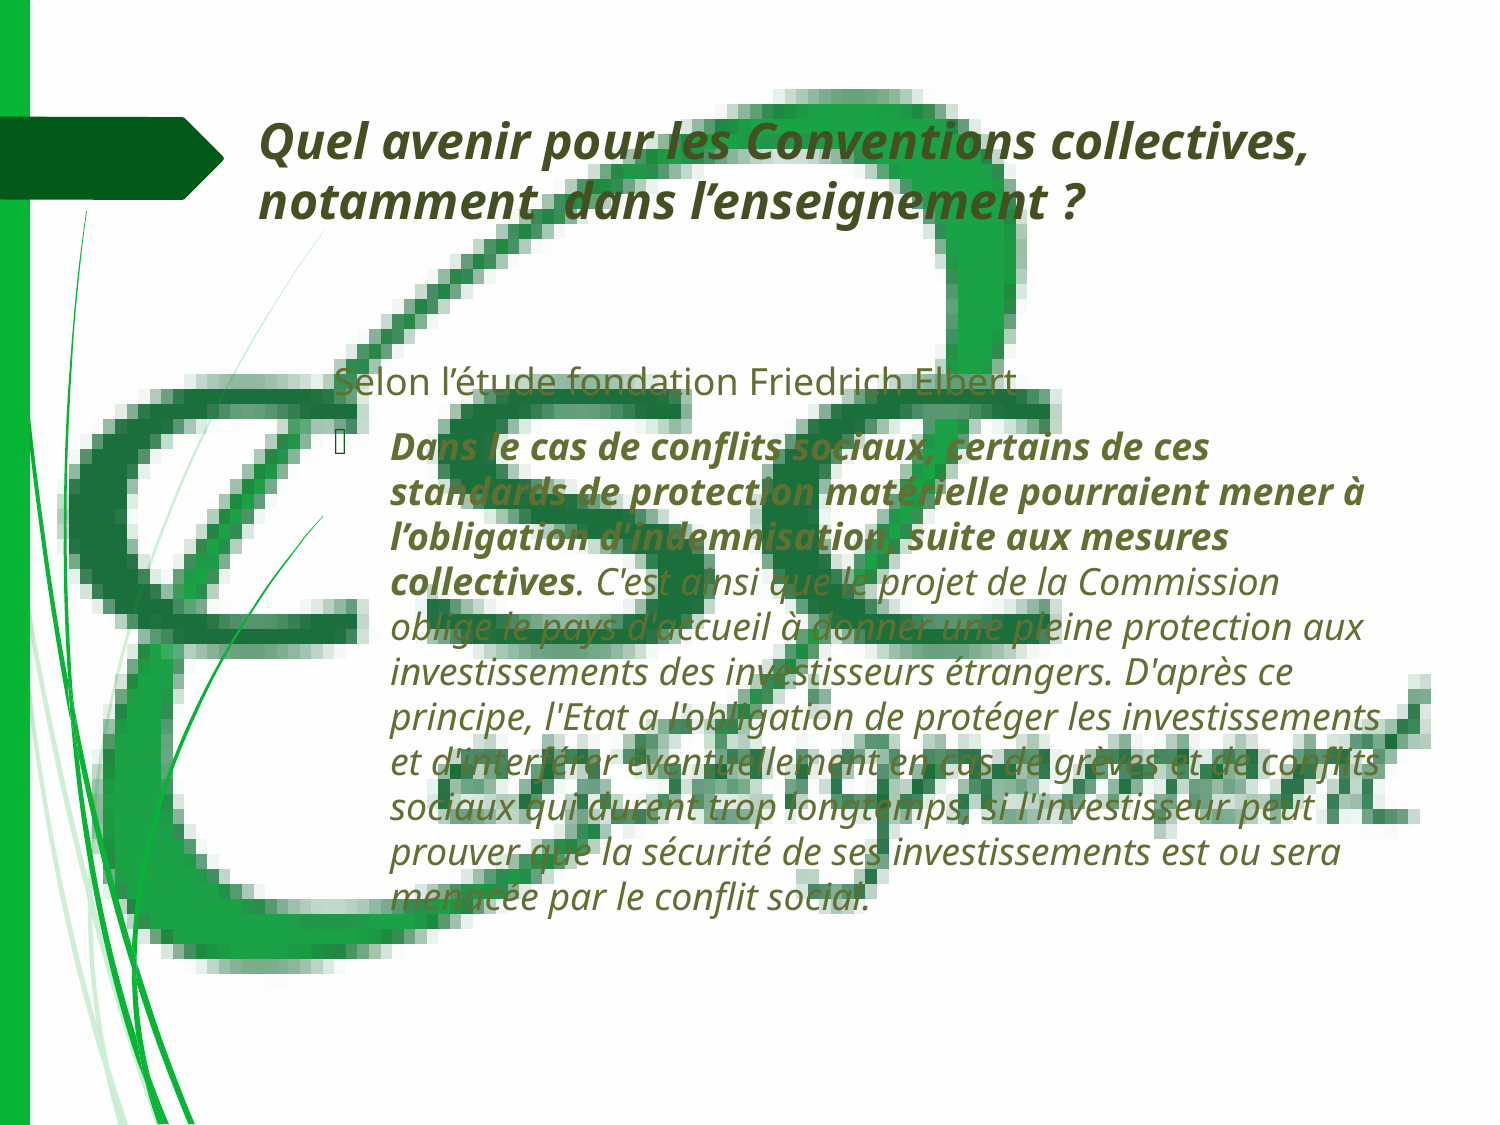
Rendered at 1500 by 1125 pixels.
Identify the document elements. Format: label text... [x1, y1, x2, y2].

list Selon l’étude fondation Friedrich Elbert Dans le cas de conflits sociaux, certains de ces standards de protection matérielle pourraient mener à l’obligation d'indemnisation, suite aux mesures collectives. C'est ainsi que le projet de la Commission oblige le pays d'accueil à donner une pleine protection aux investissements des investisseurs étrangers. D'après ce principe, l'Etat a l'obligation de protéger les investissements et d'interférer éventuellement en cas de grèves et de conflits sociaux qui durent trop longtemps, si l'investisseur peut prouver que la sécurité de ses investissements est ou sera menacée par le conflit social. [318, 350, 1400, 970]
title Quel avenir pour les Conventions collectives, notamment dans l’enseignement ? [244, 102, 1400, 313]
